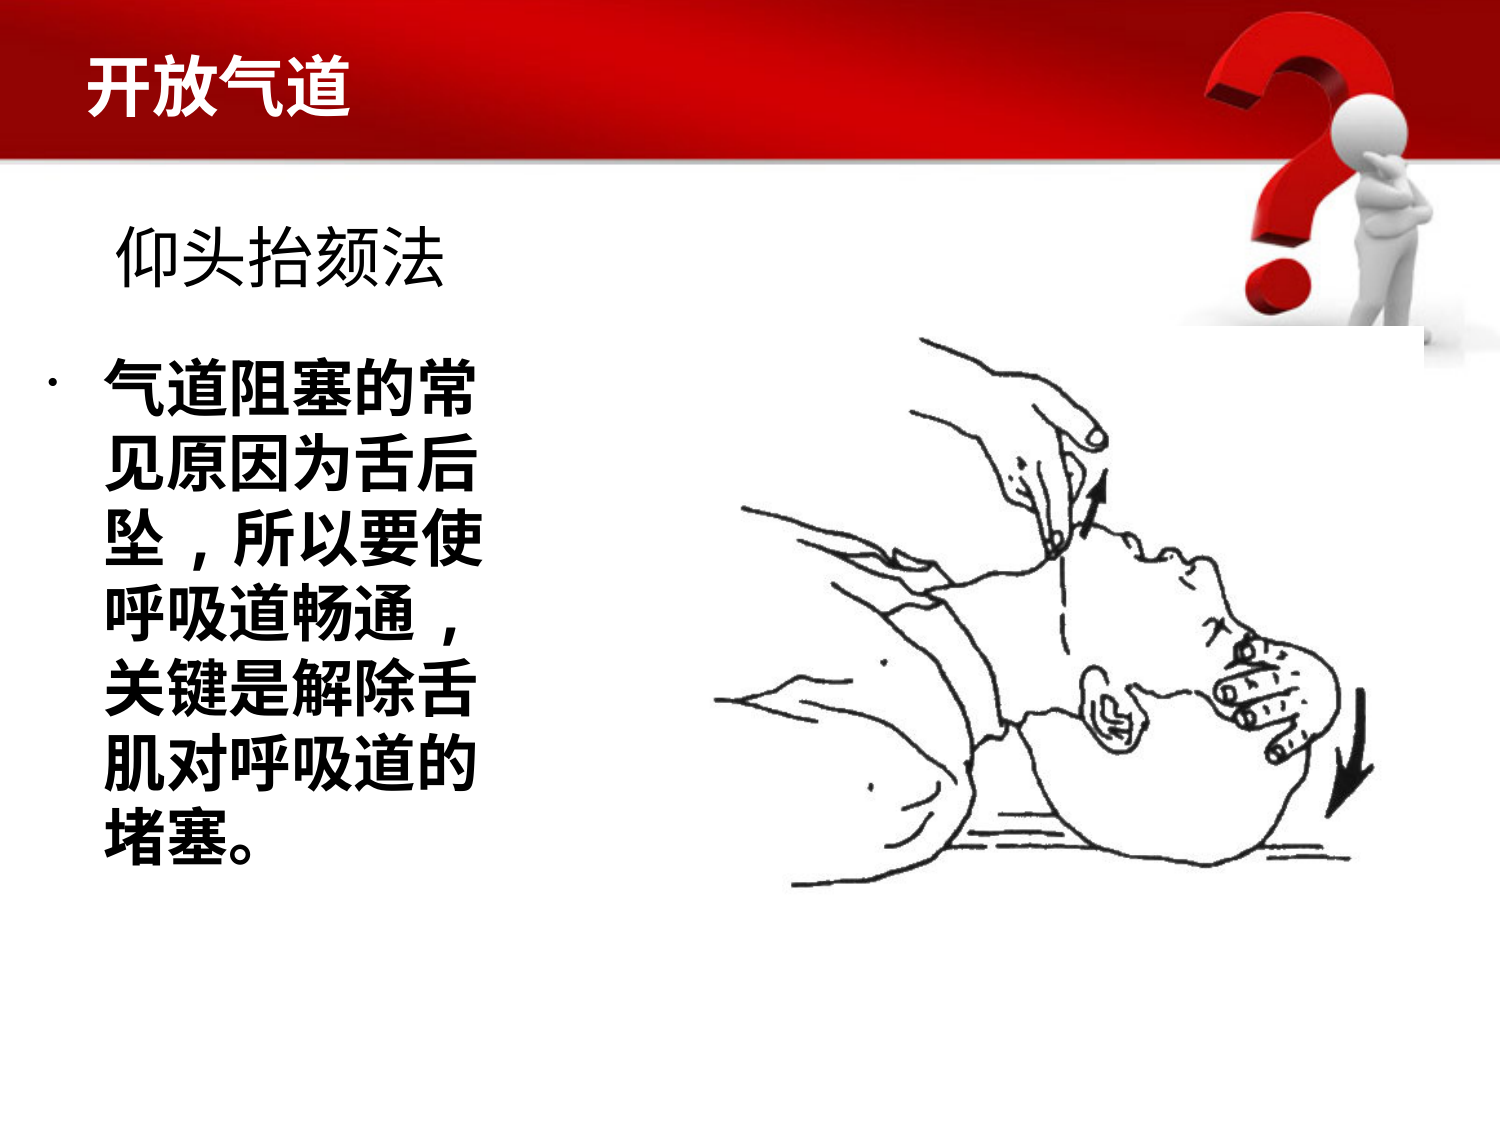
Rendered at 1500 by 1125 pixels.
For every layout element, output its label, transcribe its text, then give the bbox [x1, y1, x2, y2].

title 开放气道 [70, 31, 1421, 139]
picture [0, 0, 1500, 1125]
text_box 气道阻塞的常见原因为舌后坠,所以要使呼吸道畅通,关键是解除舌肌对呼吸道的堵塞。 [35, 342, 528, 1055]
text_box 仰头抬颏法 [64, 208, 491, 315]
